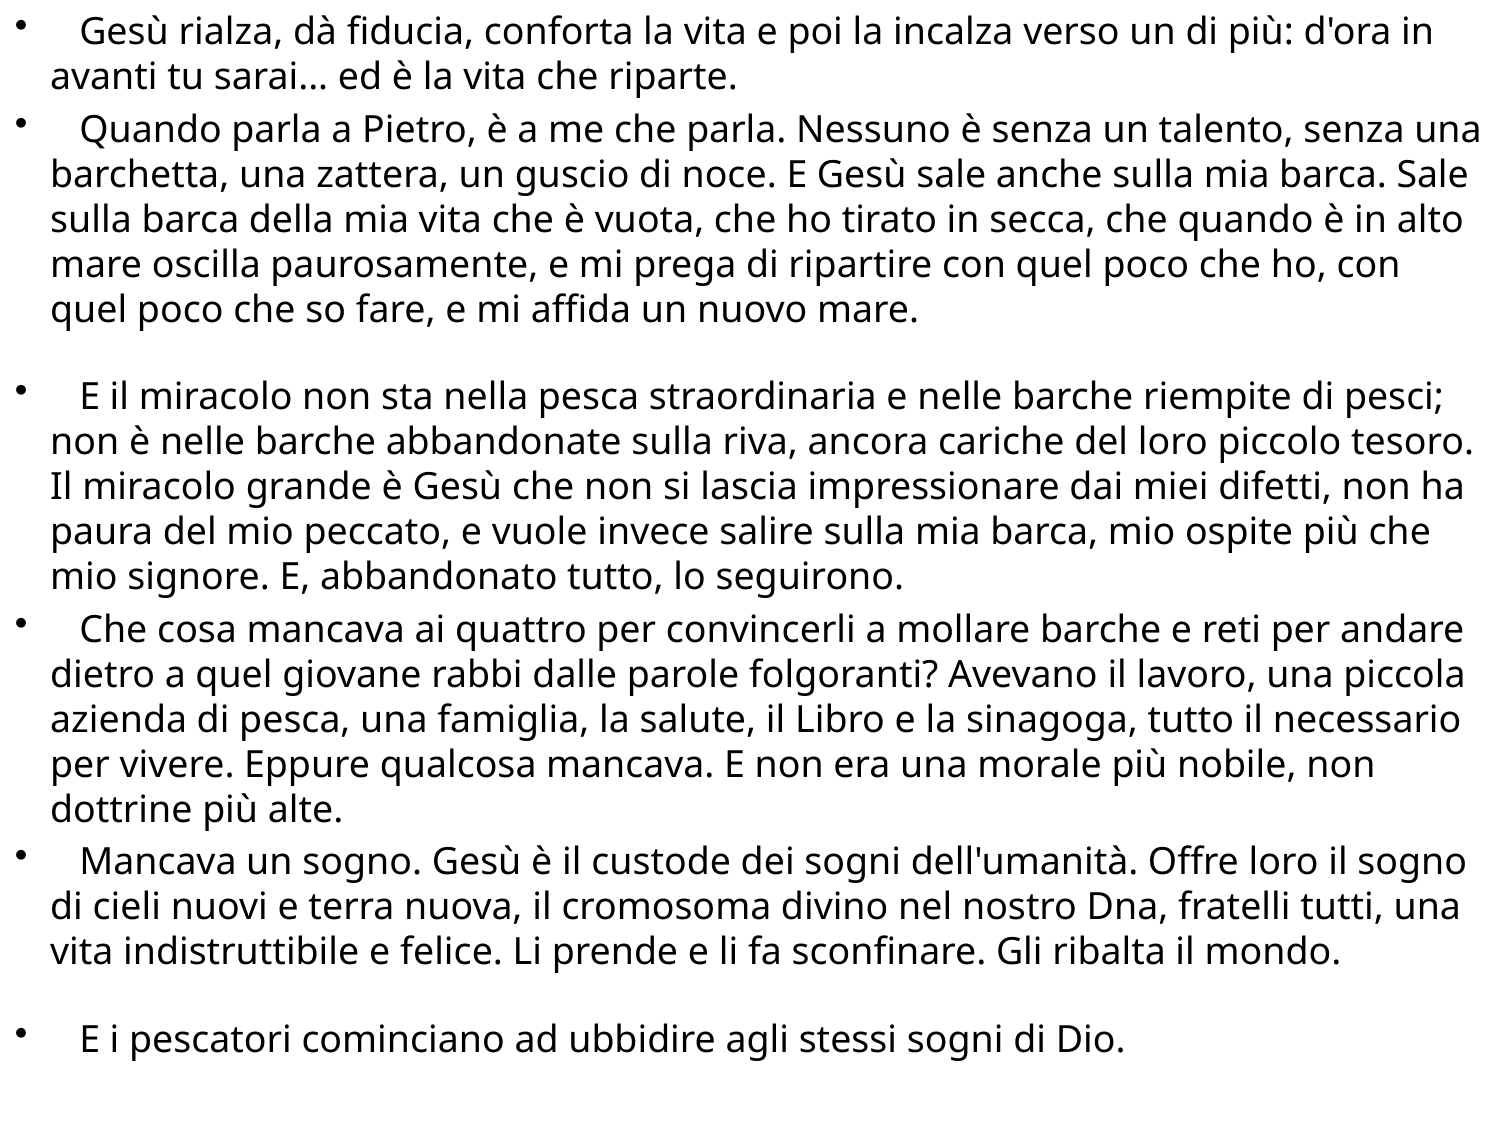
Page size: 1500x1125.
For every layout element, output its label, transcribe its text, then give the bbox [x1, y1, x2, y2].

text_box Gesù rialza, dà fiducia, conforta la vita e poi la incalza verso un di più: d'ora in avanti tu sarai... ed è la vita che riparte. Quando parla a Pietro, è a me che parla. Nessuno è senza un talento, senza una barchetta, una zattera, un guscio di noce. E Gesù sale anche sulla mia barca. Sale sulla barca della mia vita che è vuota, che ho tirato in secca, che quando è in alto mare oscilla paurosamente, e mi prega di ripartire con quel poco che ho, con quel poco che so fare, e mi affida un nuovo mare. E il miracolo non sta nella pesca straordinaria e nelle barche riempite di pesci; non è nelle barche abbandonate sulla riva, ancora cariche del loro piccolo tesoro. Il miracolo grande è Gesù che non si lascia impressionare dai miei difetti, non ha paura del mio peccato, e vuole invece salire sulla mia barca, mio ospite più che mio signore. E, abbandonato tutto, lo seguirono. Che cosa mancava ai quattro per convincerli a mollare barche e reti per andare dietro a quel giovane rabbi dalle parole folgoranti? Avevano il lavoro, una piccola azienda di pesca, una famiglia, la salute, il Libro e la sinagoga, tutto il necessario per vivere. Eppure qualcosa mancava. E non era una morale più nobile, non dottrine più alte. Mancava un sogno. Gesù è il custode dei sogni dell'umanità. Offre loro il sogno di cieli nuovi e terra nuova, il cromosoma divino nel nostro Dna, fratelli tutti, una vita indistruttibile e felice. Li prende e li fa sconfinare. Gli ribalta il mondo. E i pescatori cominciano ad ubbidire agli stessi sogni di Dio. [0, 0, 1500, 1068]
